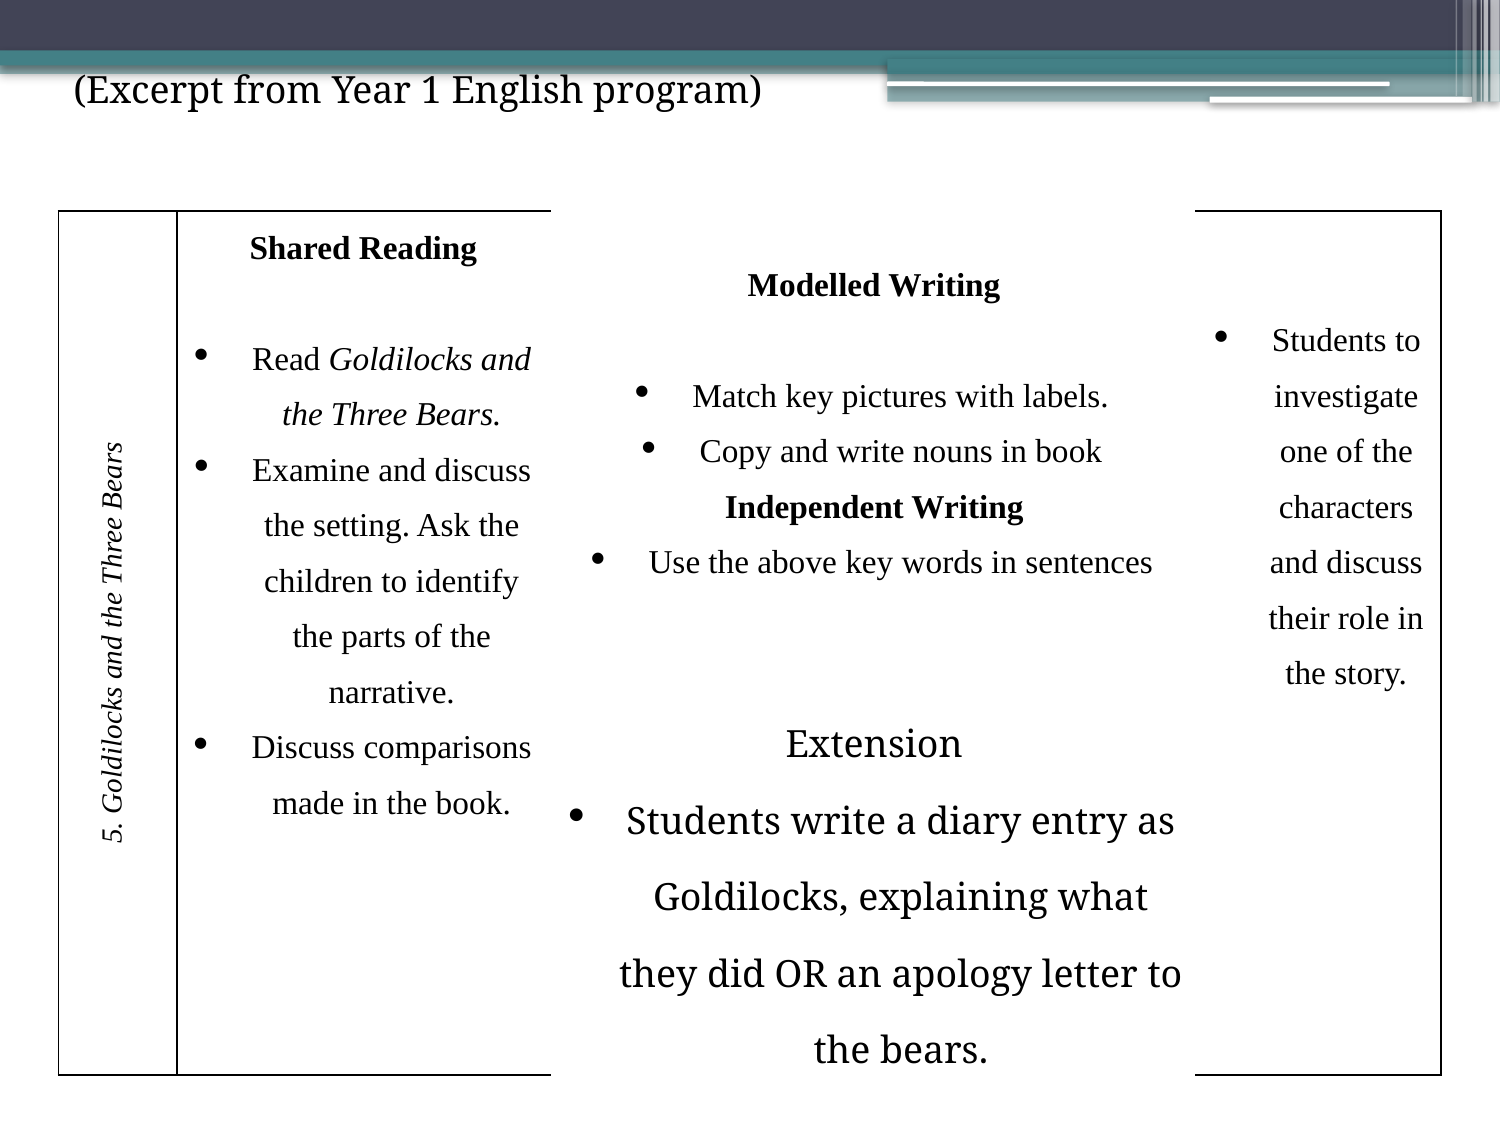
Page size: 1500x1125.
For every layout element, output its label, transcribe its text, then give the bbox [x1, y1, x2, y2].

text_box (Excerpt from Year 1 English program) [58, 58, 821, 119]
table_header 5. Goldilocks and the Three Bears [59, 212, 176, 1074]
table_header Students to investigate one of the characters and discuss their role in the story. [1195, 212, 1440, 1074]
table_header Shared Reading Read Goldilocks and the Three Bears. Examine and discuss the setting. Ask the children to identify the parts of the narrative. Discuss comparisons made in the book. [178, 212, 551, 1074]
table_header Modelled Writing Match key pictures with labels. Copy and write nouns in book Independent Writing Use the above key words in sentences Extension Students write a diary entry as Goldilocks, explaining what they did OR an apology letter to the bears. [551, 211, 1195, 1075]
